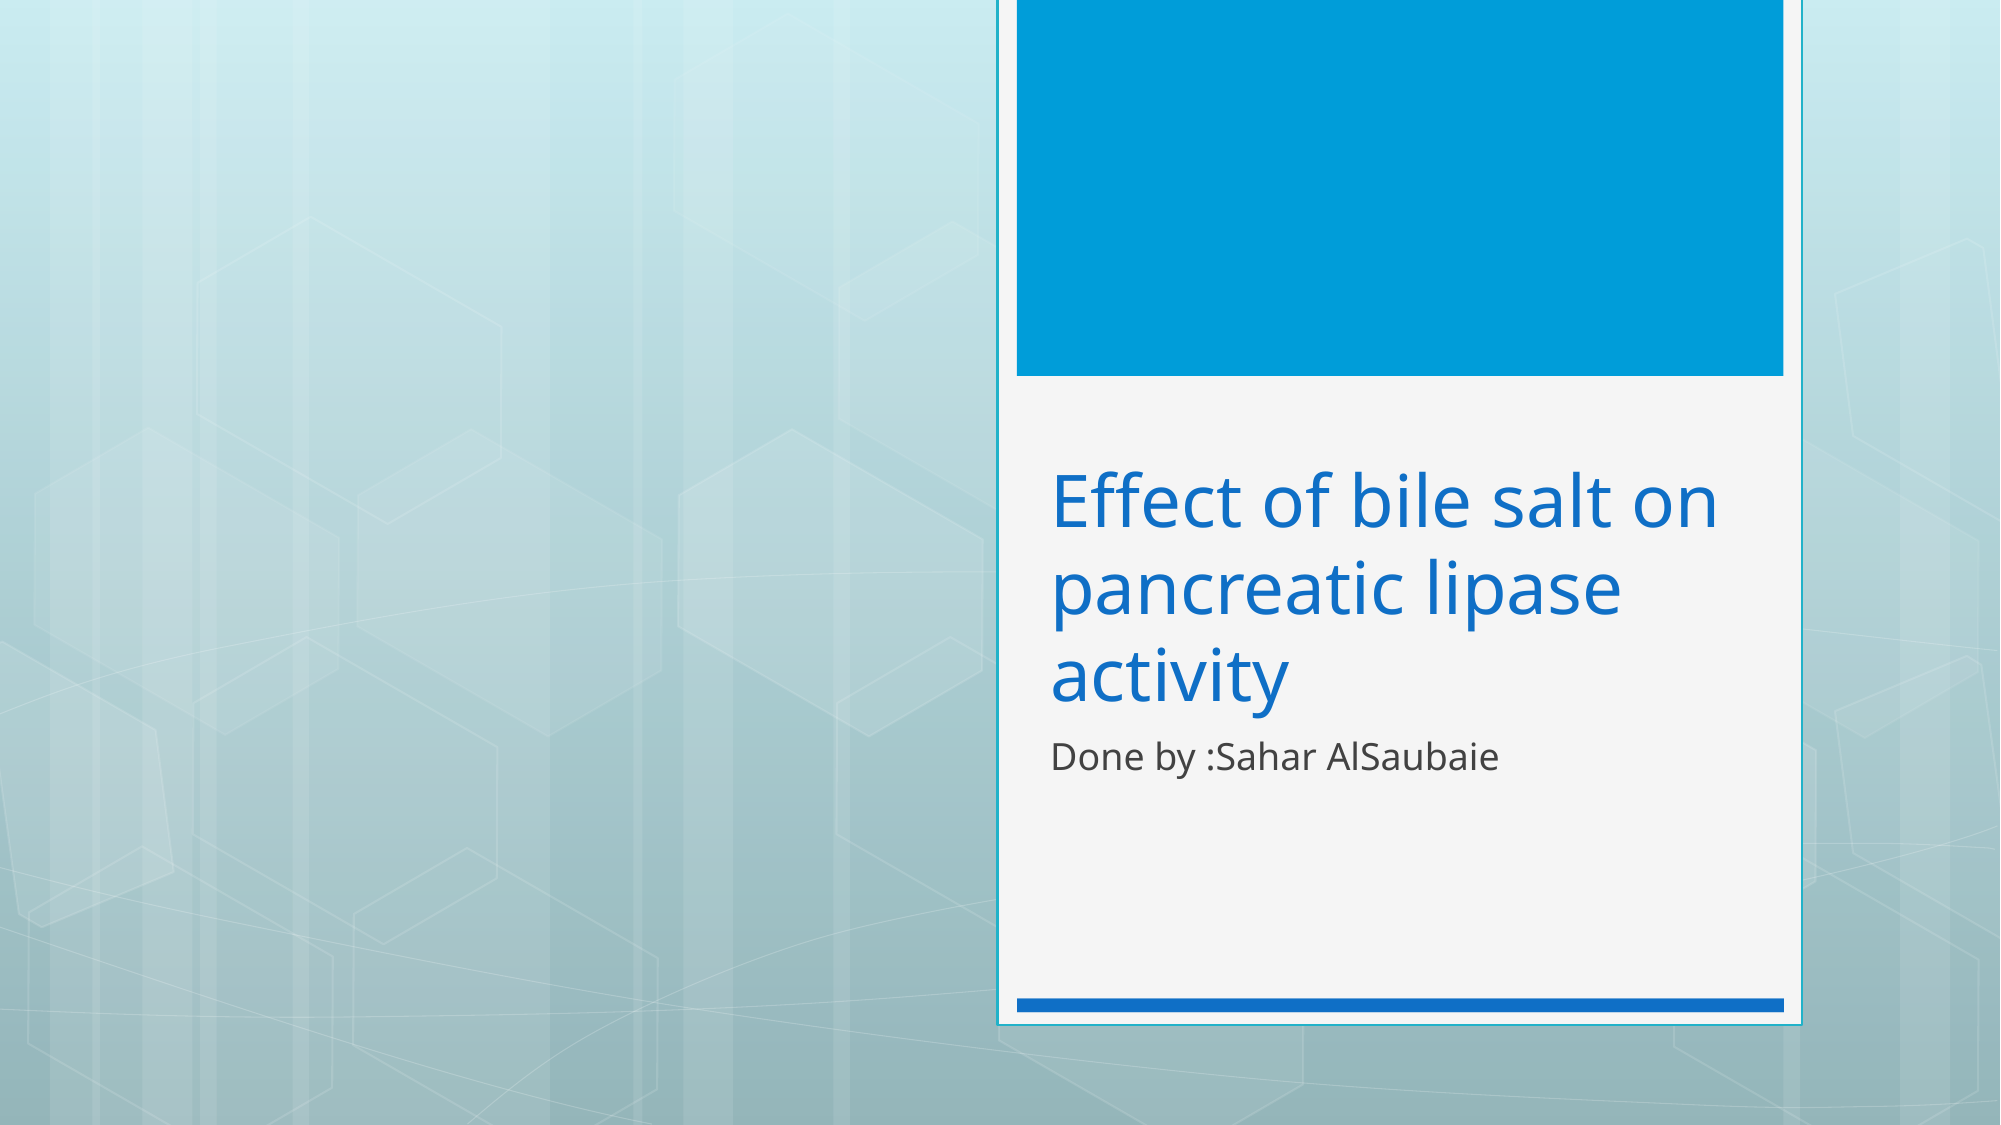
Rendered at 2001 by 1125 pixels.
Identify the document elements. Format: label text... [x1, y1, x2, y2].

subtitle Done by :Sahar AlSaubaie [1035, 725, 1760, 933]
title Effect of bile salt on pancreatic lipase activity [1035, 444, 1760, 724]
